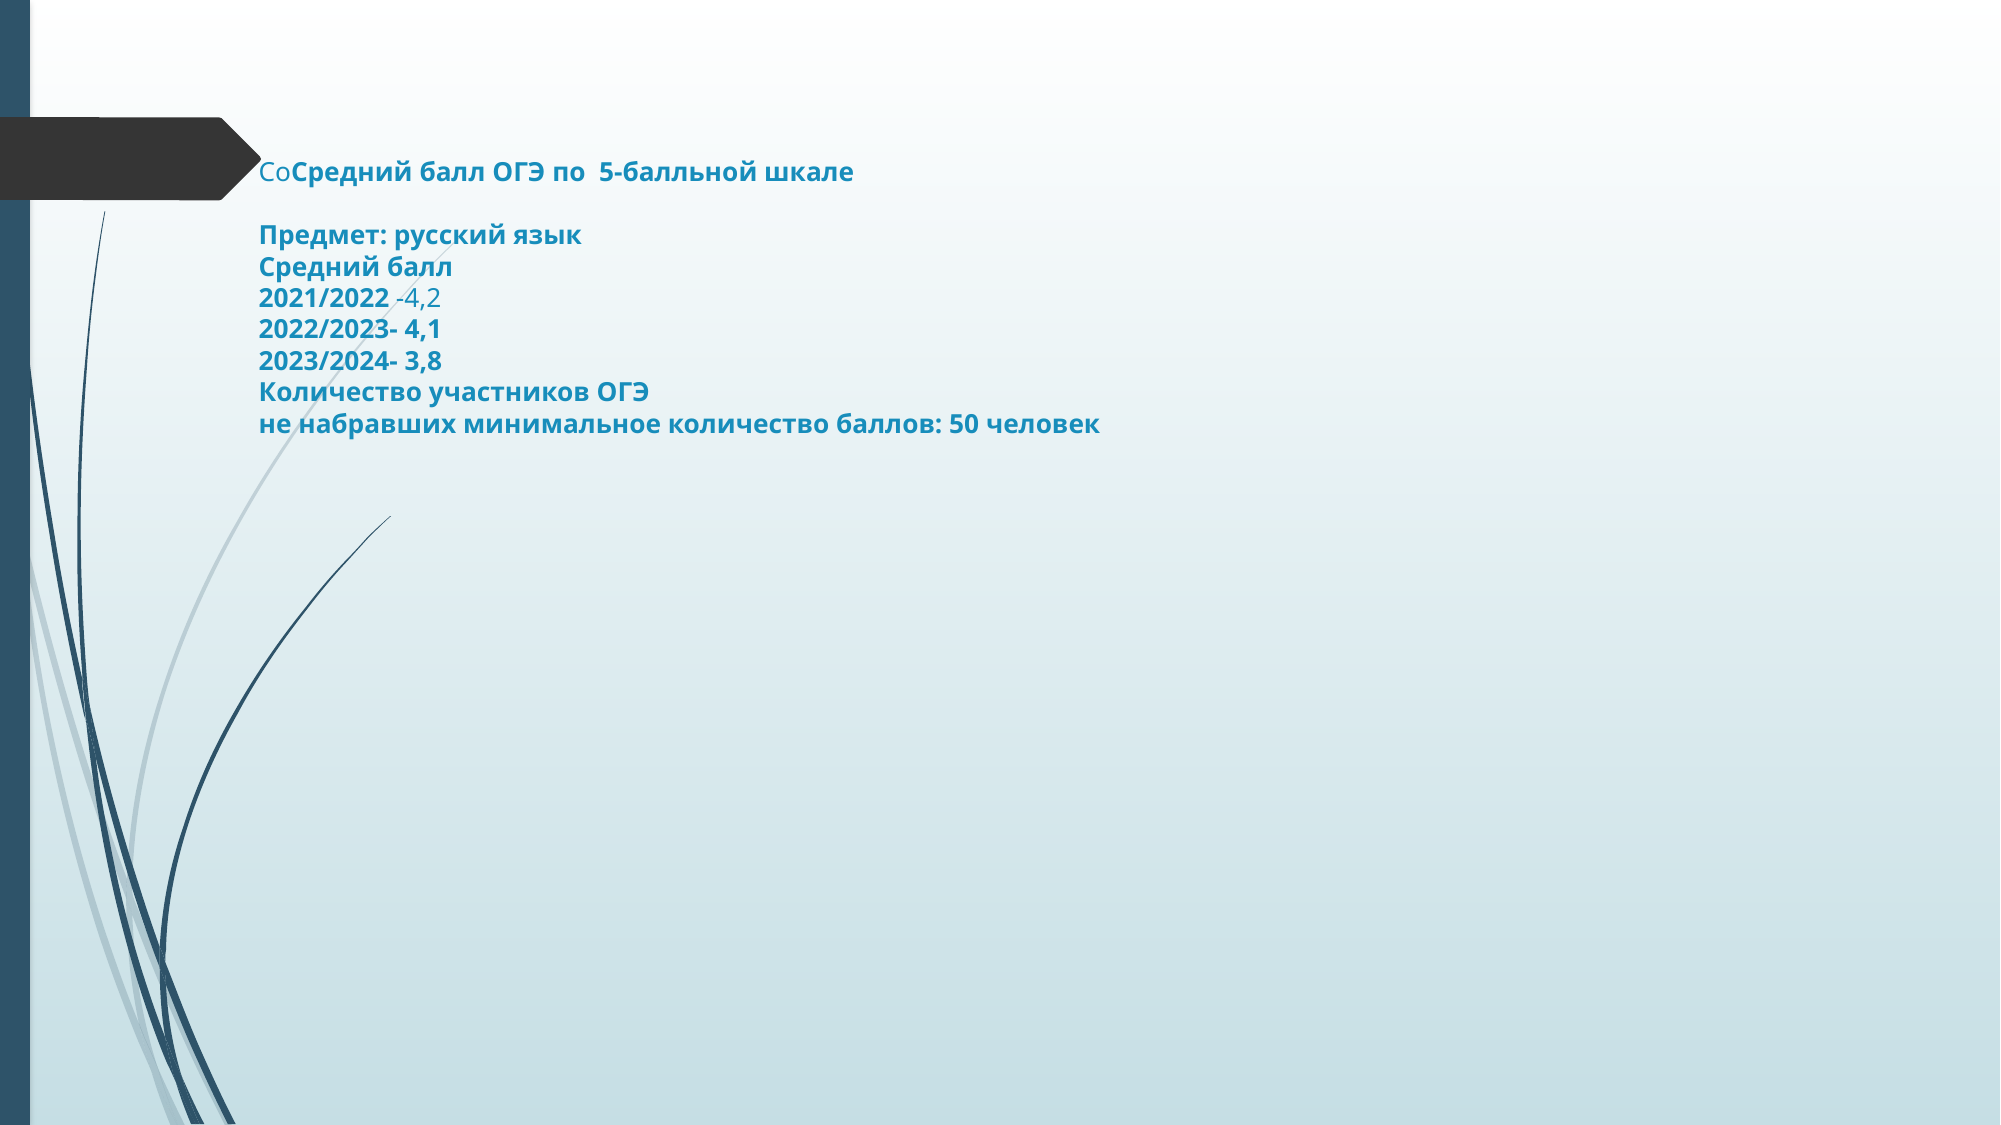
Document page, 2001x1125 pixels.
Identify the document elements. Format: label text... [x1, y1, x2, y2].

title СоСредний балл ОГЭ по 5-балльной шкале Предмет: русский язык Средний балл 2021/2022 -4,2 2022/2023- 4,1 2023/2024- 3,8 Количество участников ОГЭ не набравших минимальное количество баллов: 50 человек [243, 148, 1868, 452]
